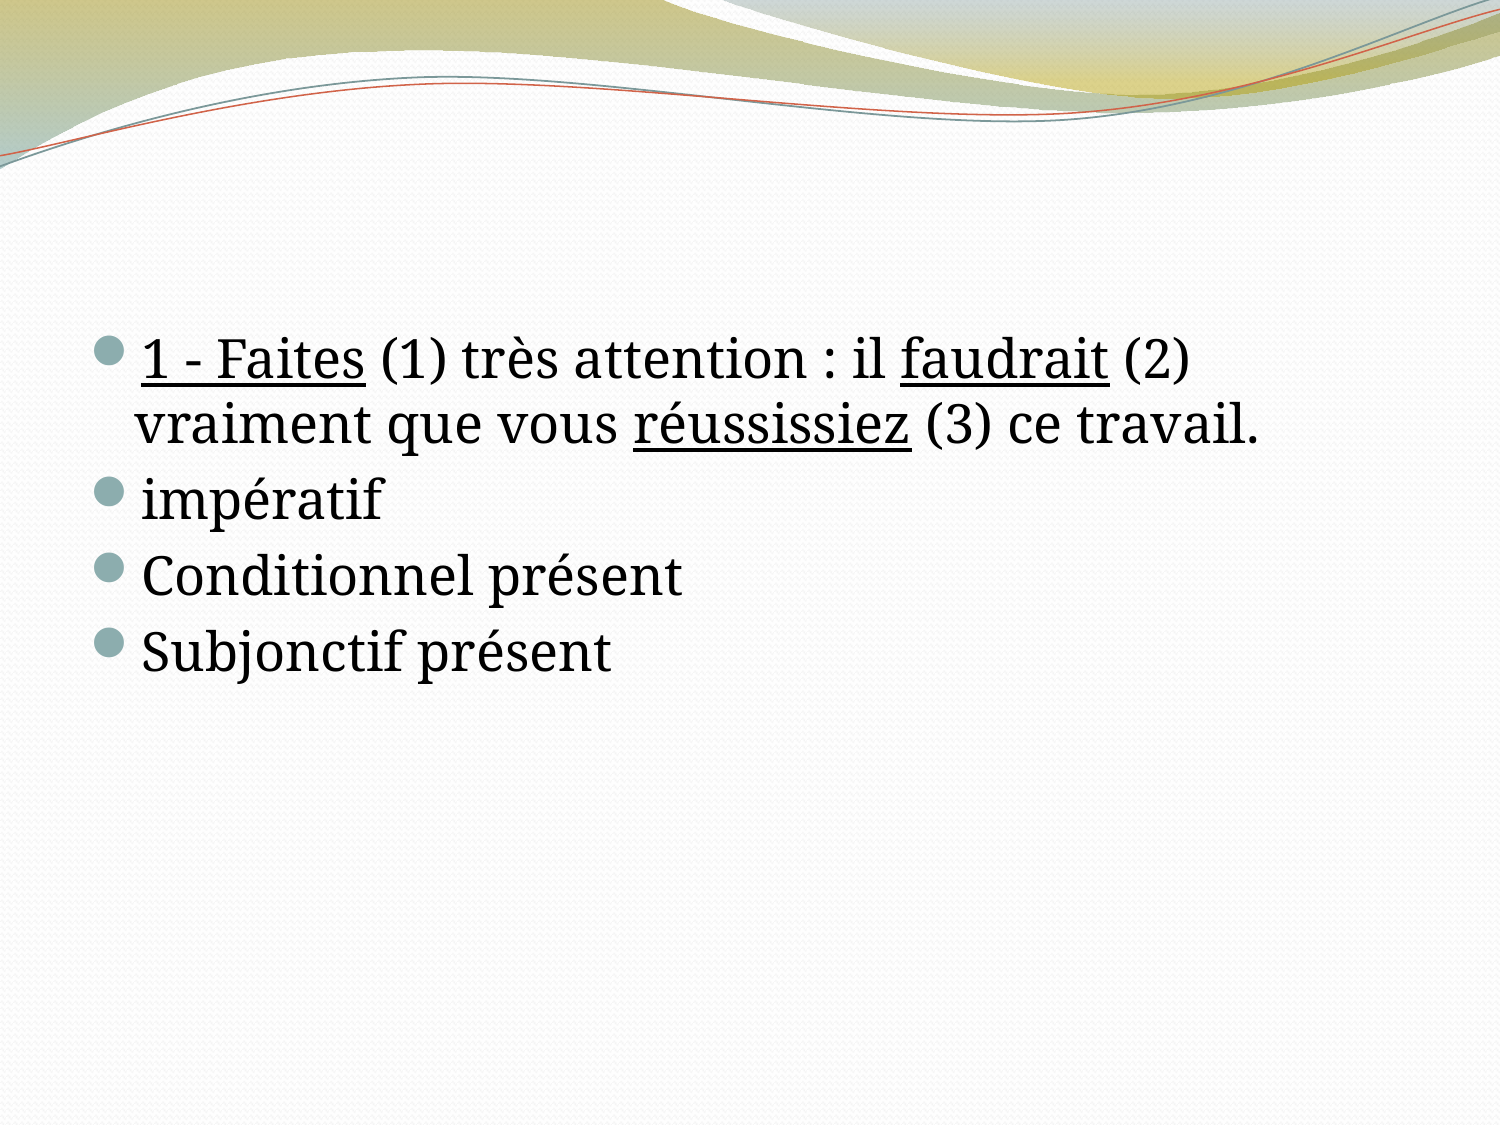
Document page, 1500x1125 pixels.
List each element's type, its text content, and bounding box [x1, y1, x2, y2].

list 1 - Faites (1) très attention : il faudrait (2) vraiment que vous réussissiez (3) ce travail. impératif Conditionnel présent Subjonctif présent [75, 317, 1425, 1038]
